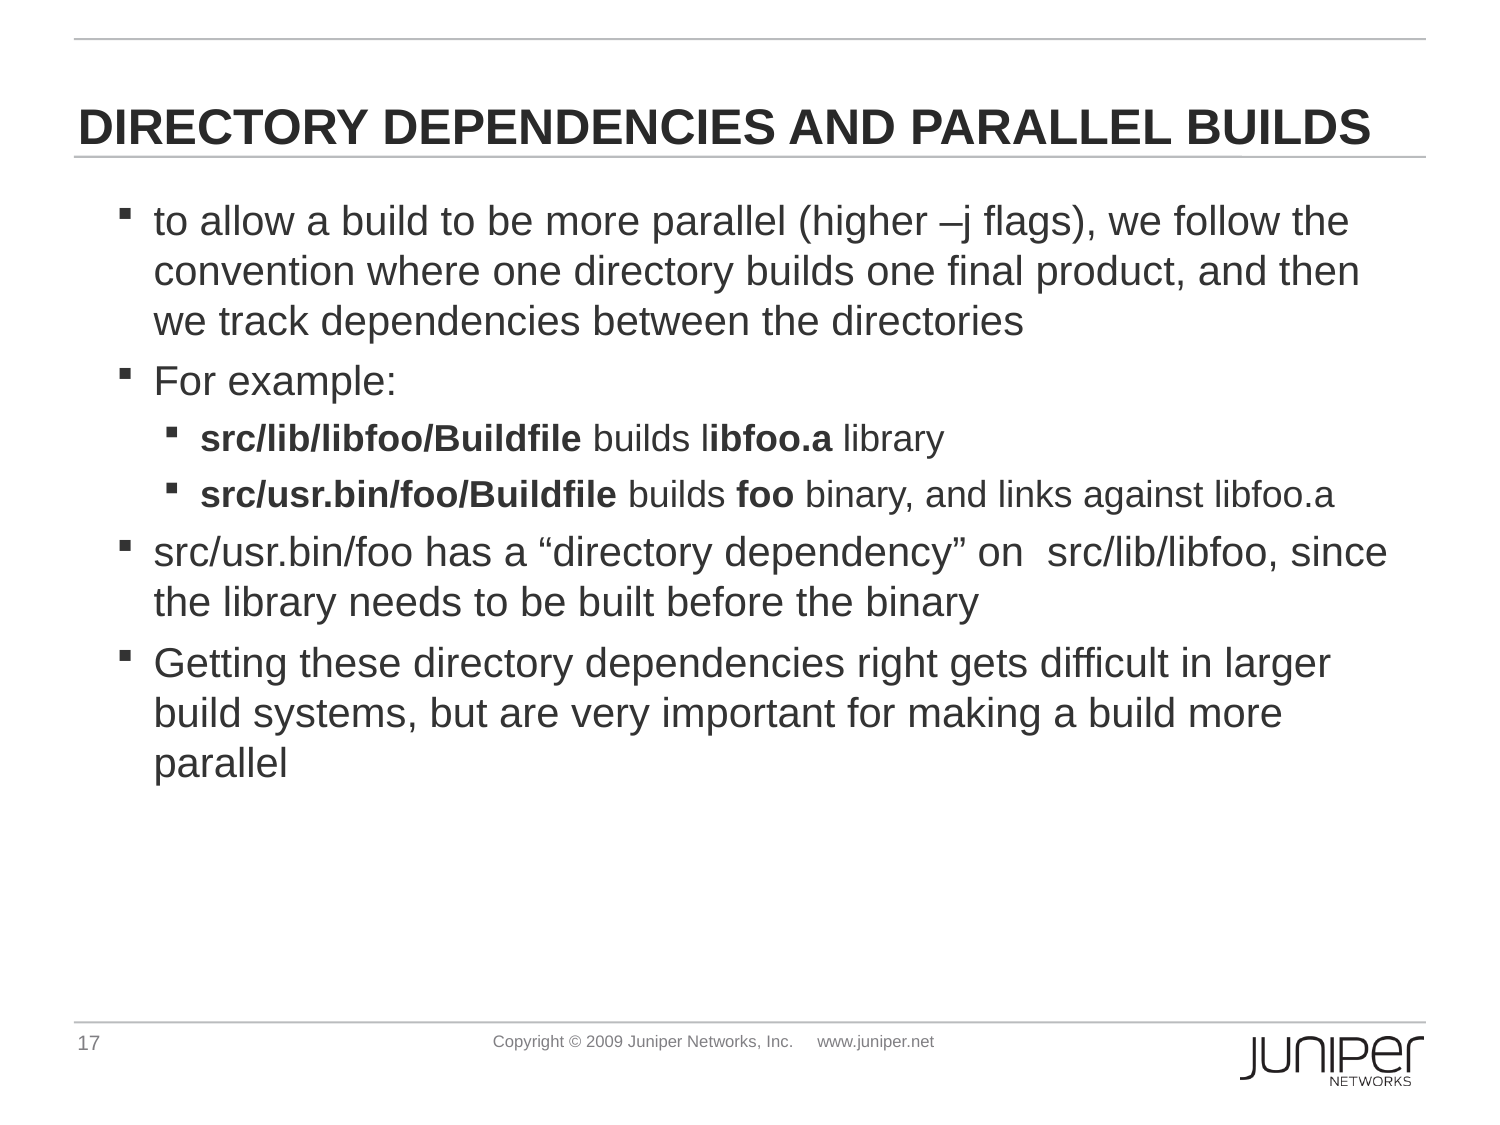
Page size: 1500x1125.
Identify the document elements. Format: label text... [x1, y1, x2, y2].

picture [1240, 1036, 1424, 1086]
title Directory dependencies and parallel builds [77, 41, 1427, 164]
list to allow a build to be more parallel (higher –j flags), we follow the convention where one directory builds one final product, and then we track dependencies between the directories For example: src/lib/libfoo/Buildfile builds libfoo.a library src/usr.bin/foo/Buildfile builds foo binary, and links against libfoo.a src/usr.bin/foo has a “directory dependency” on src/lib/libfoo, since the library needs to be built before the binary Getting these directory dependencies right gets difficult in larger build systems, but are very important for making a build more parallel [60, 186, 1411, 983]
